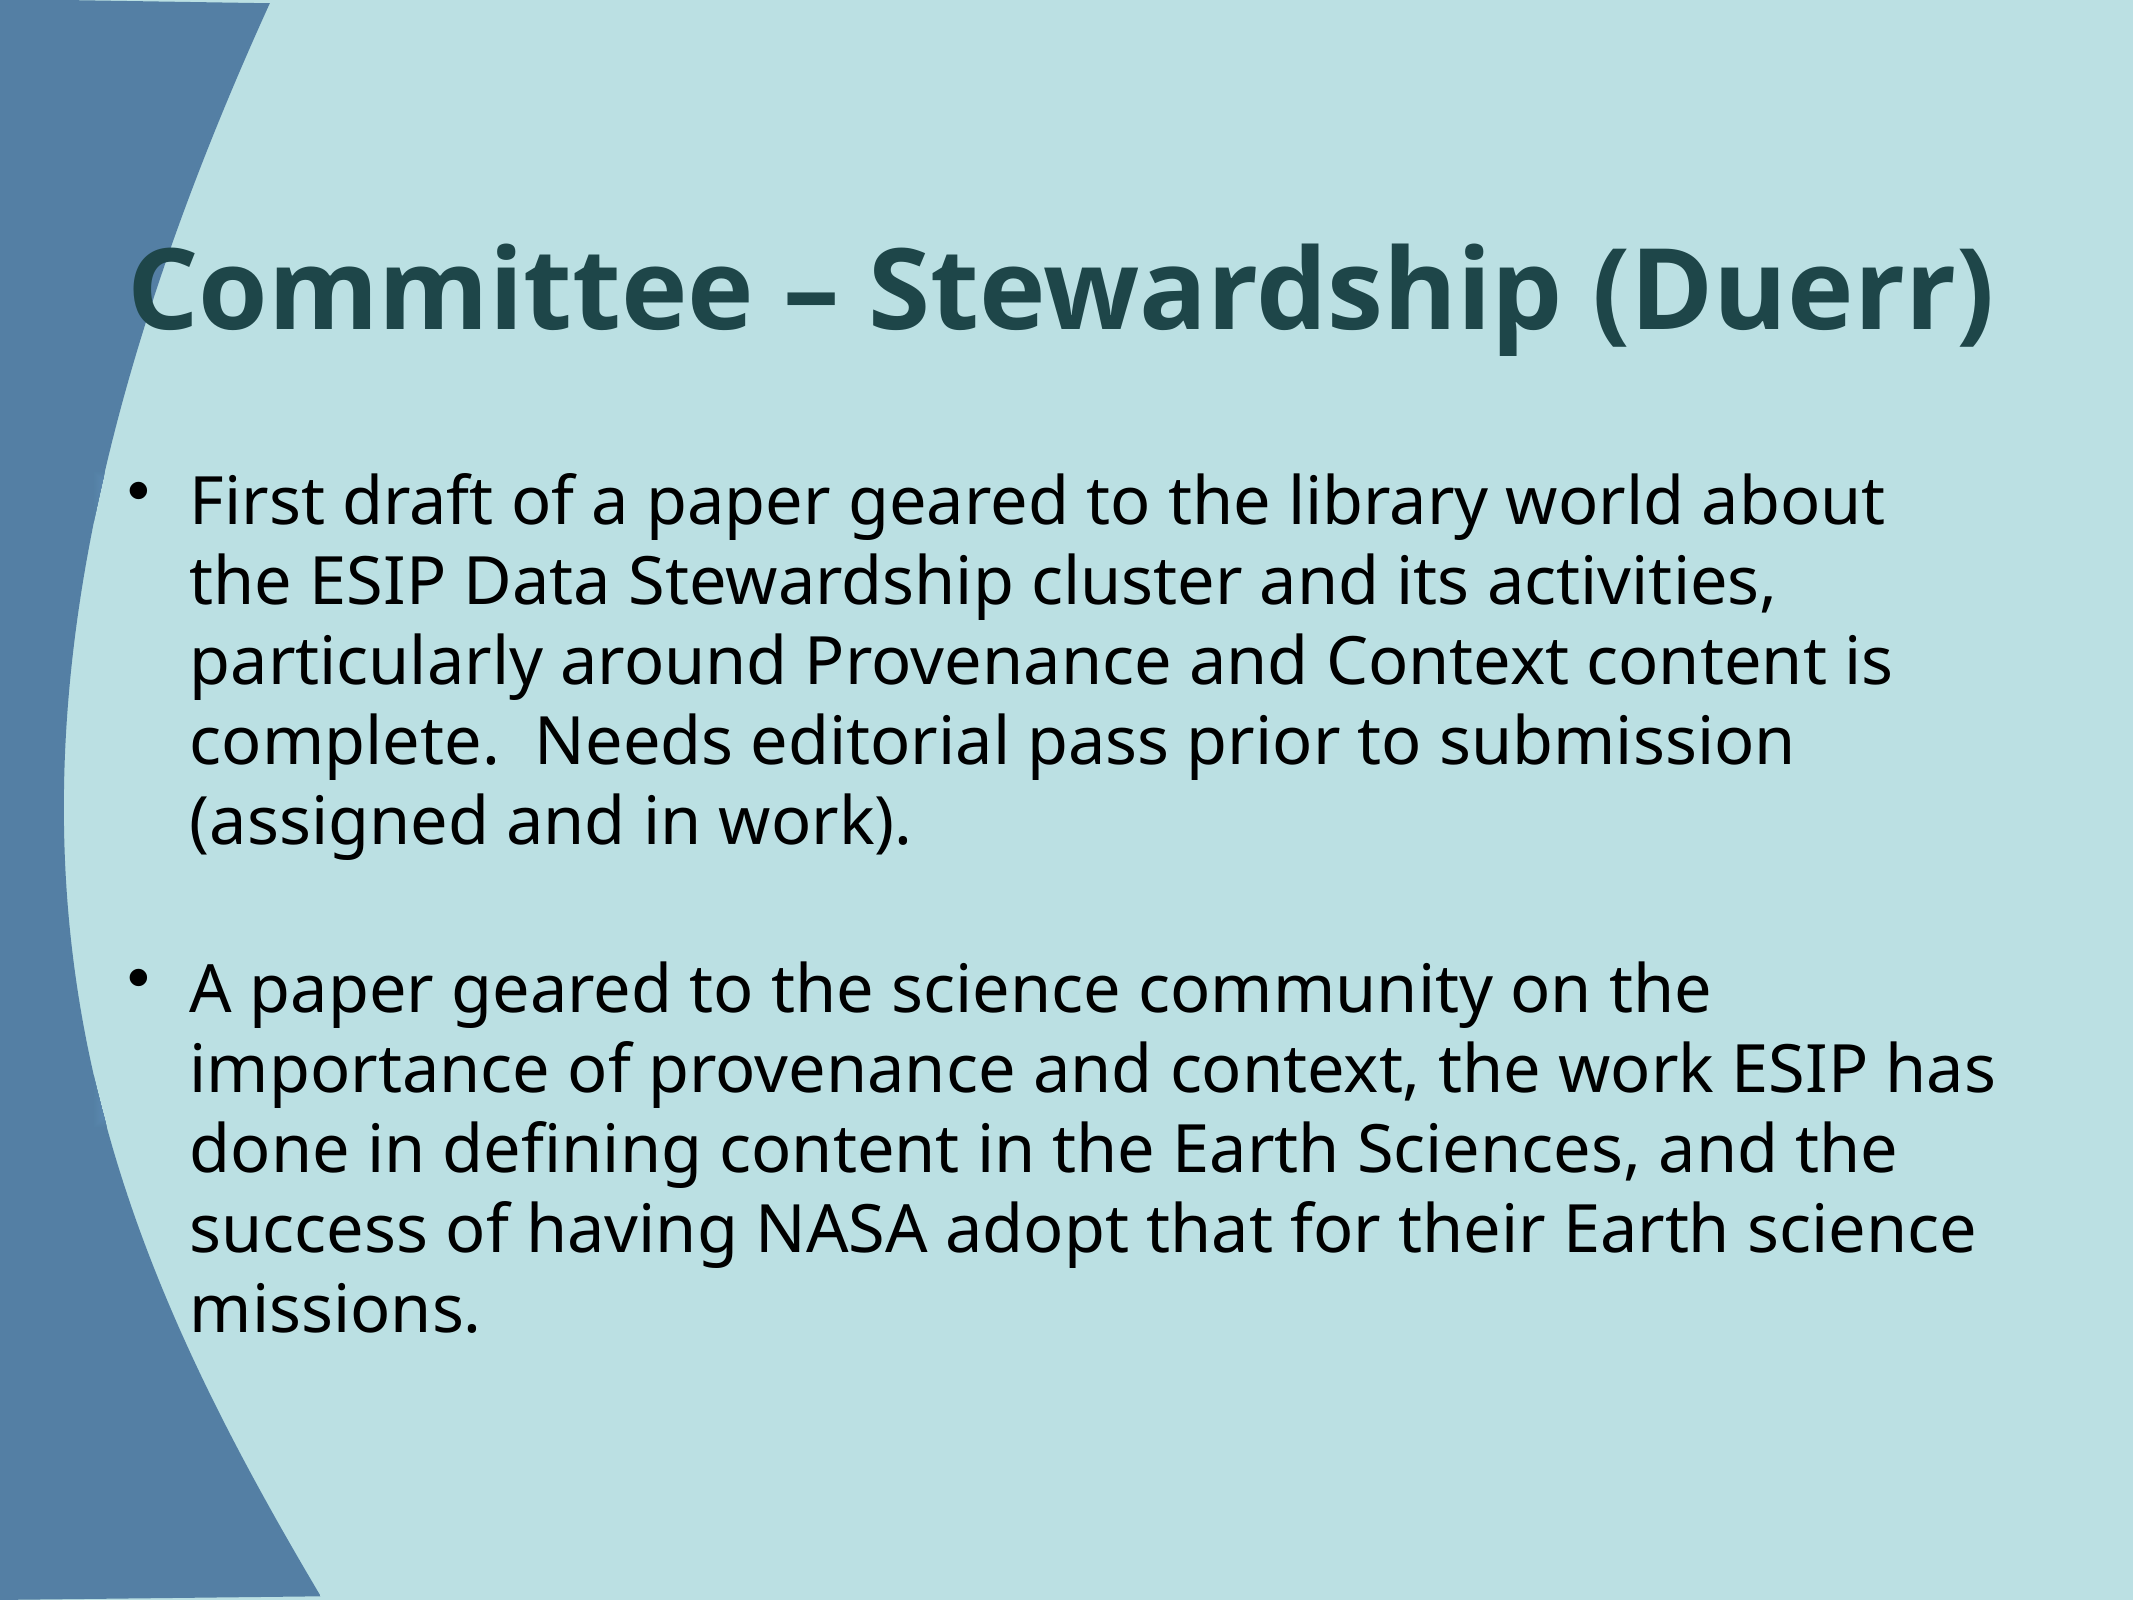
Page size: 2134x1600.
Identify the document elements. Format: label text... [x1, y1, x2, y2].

list First draft of a paper geared to the library world about the ESIP Data Stewardship cluster and its activities, particularly around Provenance and Context content is complete. Needs editorial pass prior to submission (assigned and in work). A paper geared to the science community on the importance of provenance and context, the work ESIP has done in defining content in the Earth Sciences, and the success of having NASA adopt that for their Earth science missions. [106, 436, 2028, 1463]
text_box [0, 0, 321, 1600]
title Committee – Stewardship (Duerr) [106, 63, 2028, 374]
